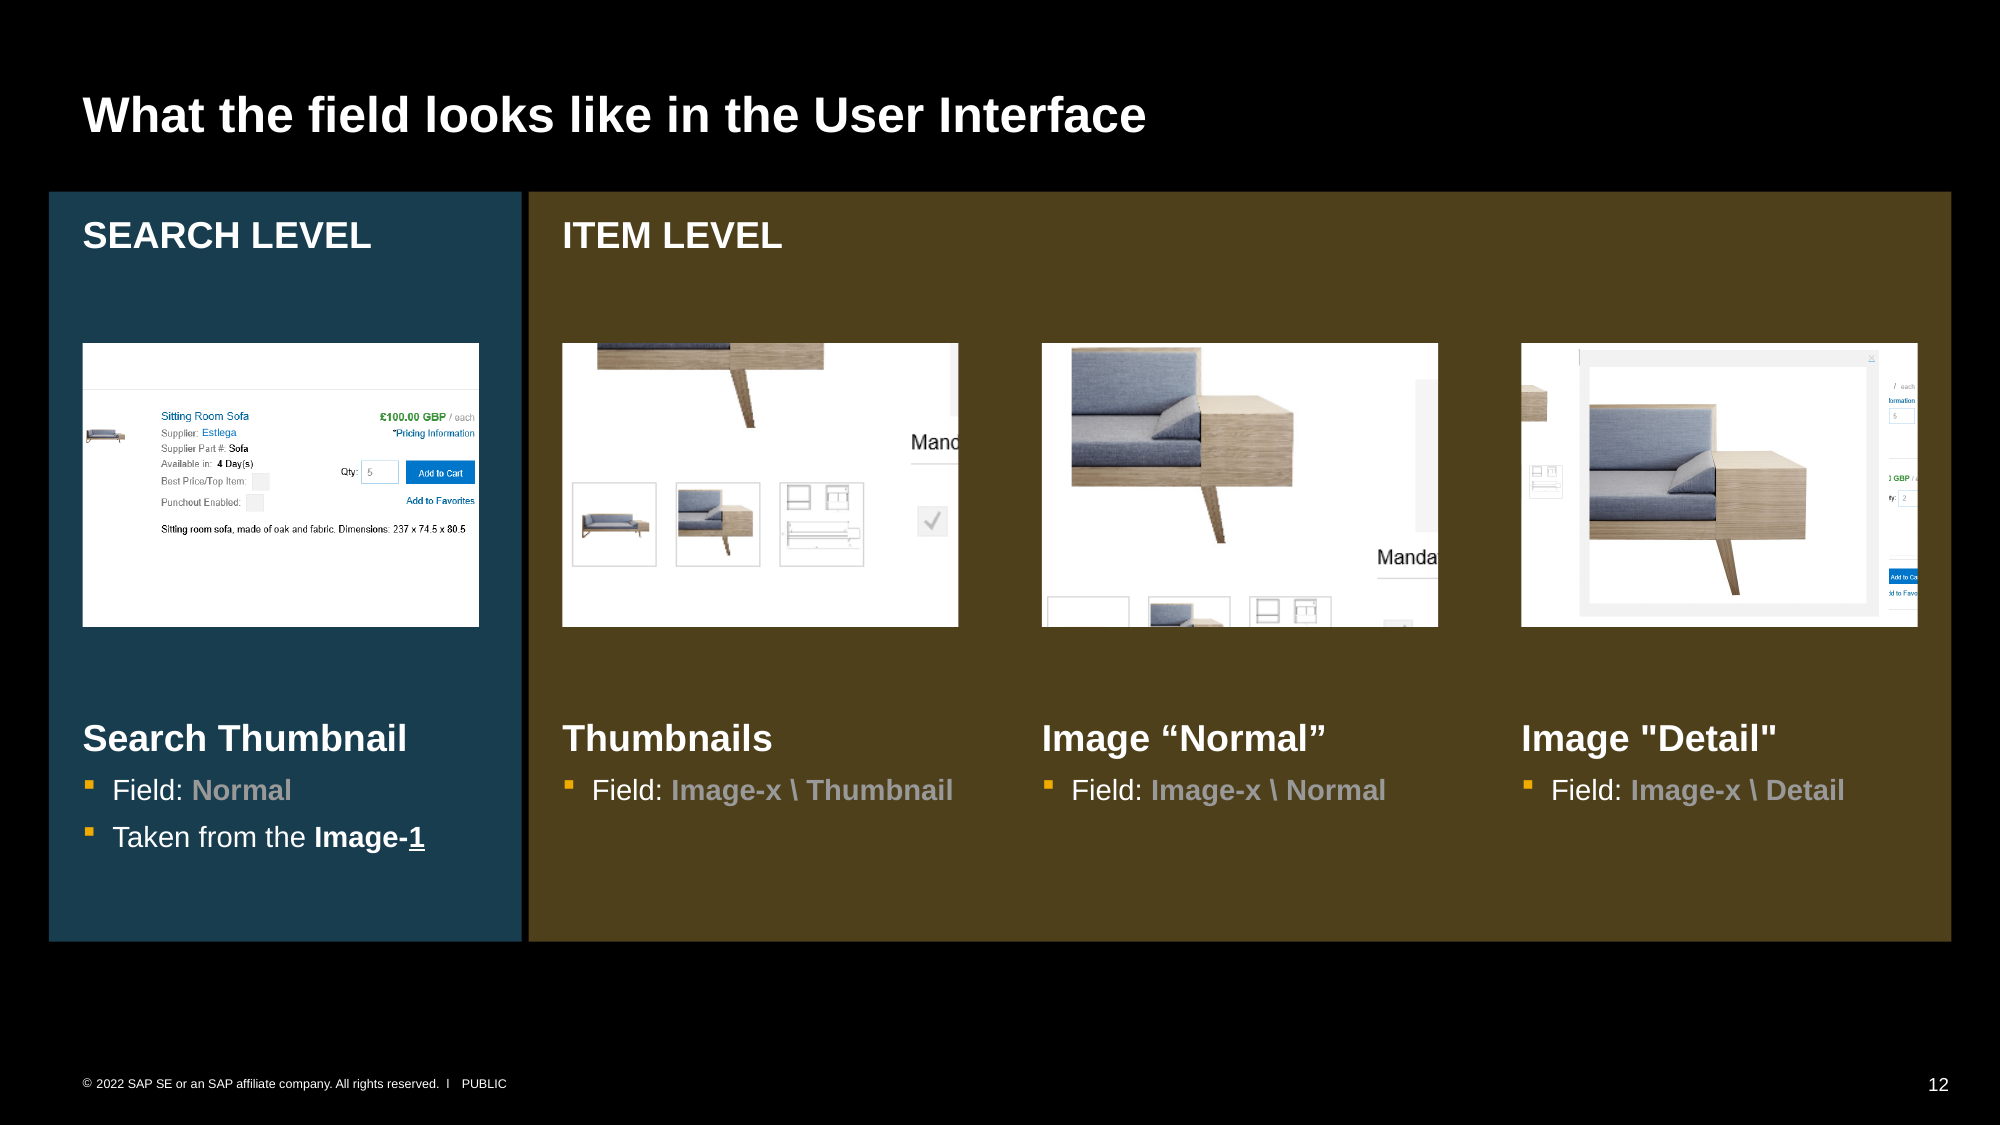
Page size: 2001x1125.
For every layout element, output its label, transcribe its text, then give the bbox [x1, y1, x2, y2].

text_box ITEM LEVEL [562, 211, 917, 257]
title What the field looks like in the User Interface [82, 82, 1918, 144]
picture [82, 342, 480, 627]
picture [561, 342, 959, 627]
list Image "Detail" Field: Image-x \ Detail [1521, 713, 1918, 934]
picture [1521, 342, 1918, 627]
picture [1041, 342, 1439, 627]
text_box SEARCH LEVEL [82, 211, 437, 257]
text_box [48, 191, 522, 942]
list Search Thumbnail Field: Normal Taken from the Image-1 [82, 713, 479, 934]
list Image “Normal” Field: Image-x \ Normal [1041, 713, 1439, 934]
text_box [528, 191, 1952, 942]
list Thumbnails Field: Image-x \ Thumbnail [562, 713, 973, 934]
